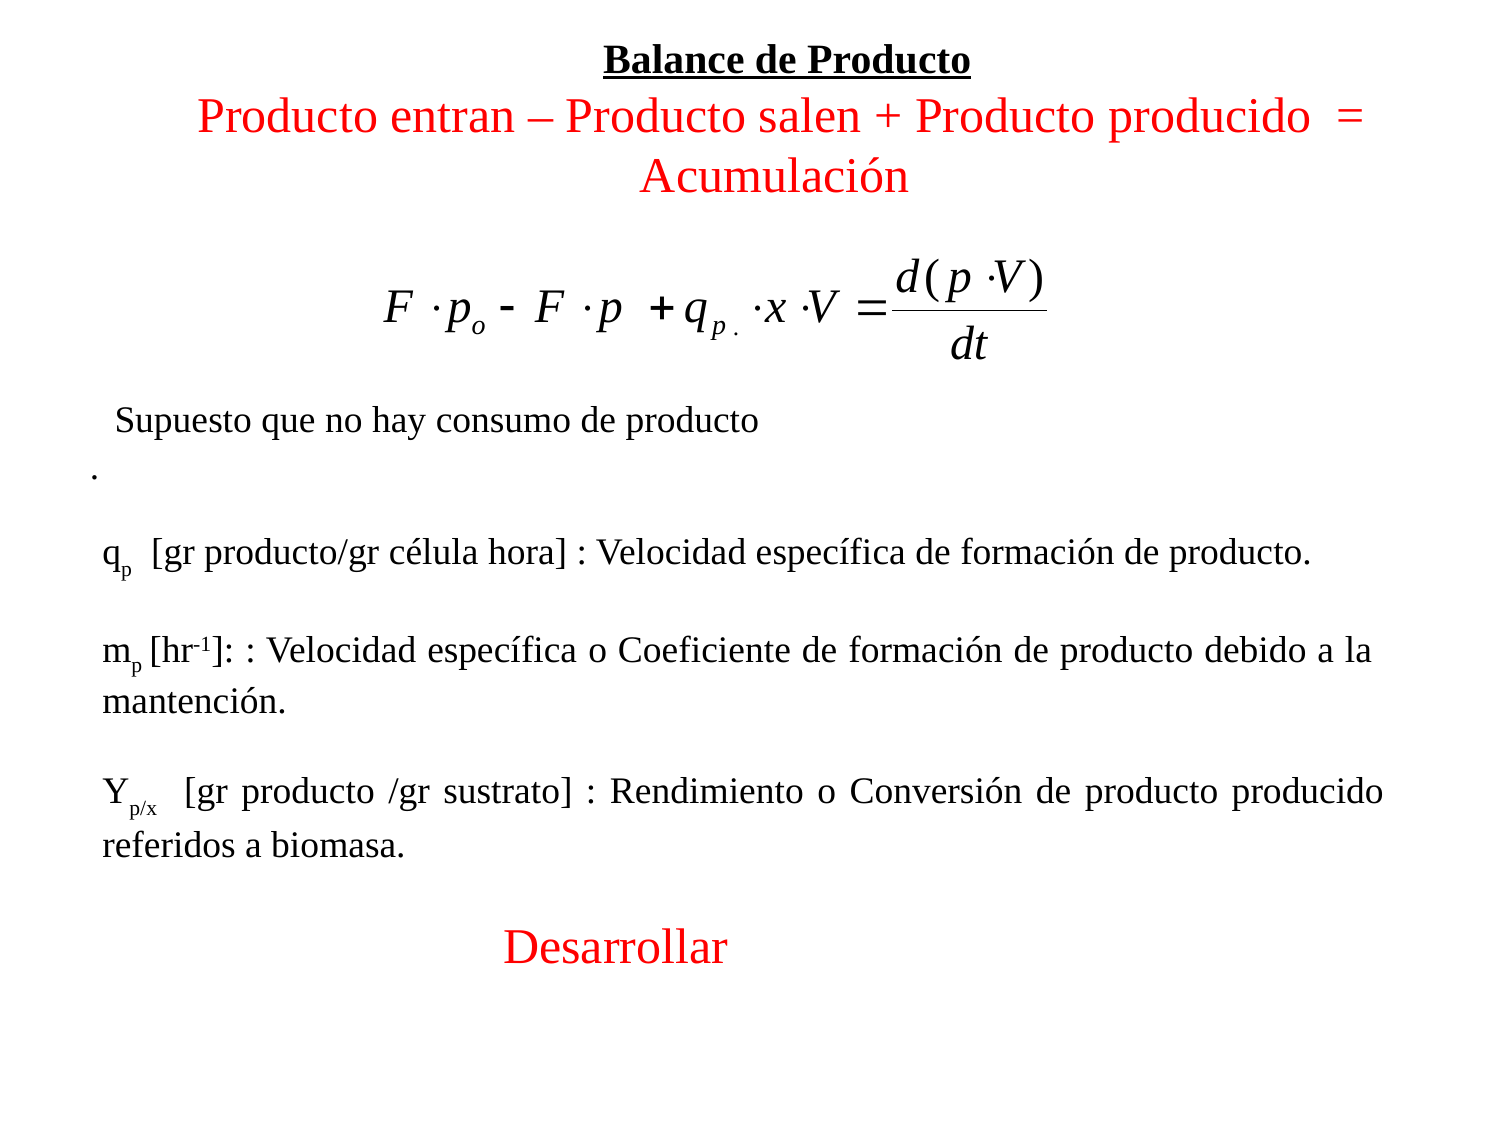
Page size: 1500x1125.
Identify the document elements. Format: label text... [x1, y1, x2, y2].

text_box Desarrollar [488, 906, 831, 982]
text_box Balance de Producto Producto entran – Producto salen + Producto producido = Acumulación Supuesto que no hay consumo de producto . [74, 24, 1500, 687]
text_box qp [gr producto/gr célula hora] : Velocidad específica de formación de producto. mp [hr-1]: : Velocidad específica o Coeficiente de formación de producto debido a la mantención. Yp/x [gr producto /gr sustrato] : Rendimiento o Conversión de producto producido referidos a biomasa. [87, 474, 1400, 962]
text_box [374, 245, 1056, 371]
